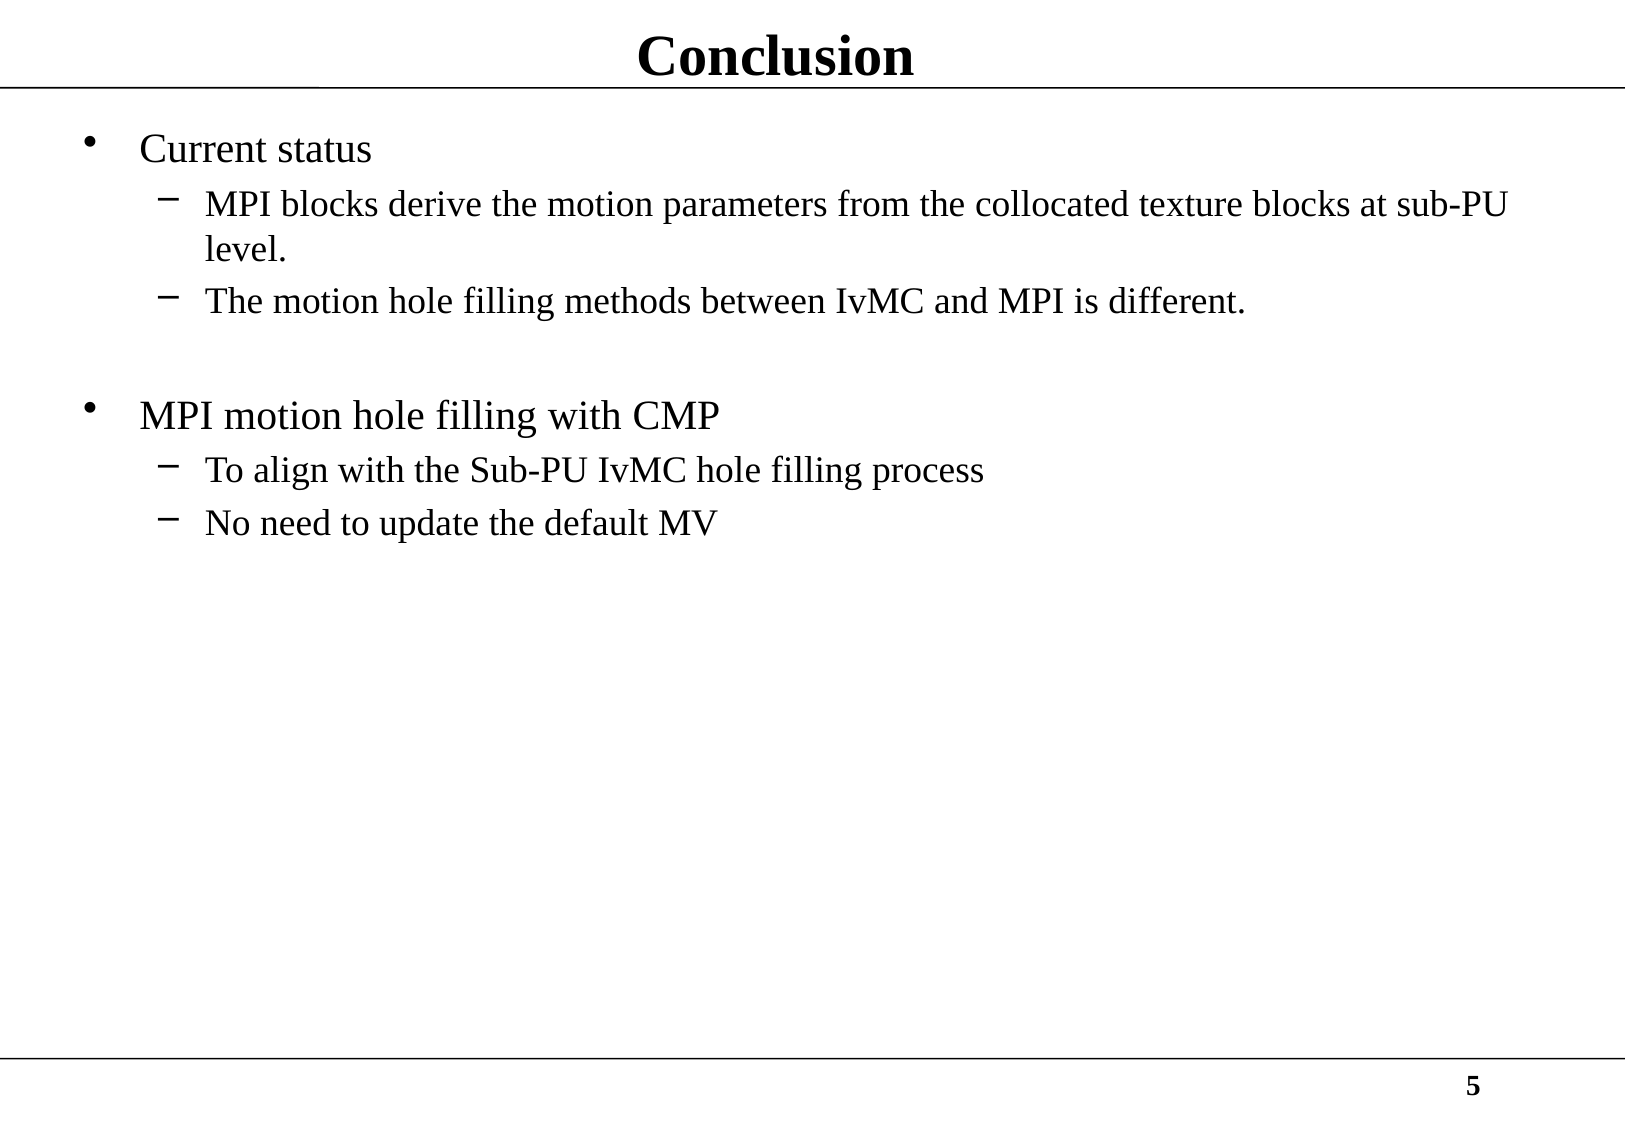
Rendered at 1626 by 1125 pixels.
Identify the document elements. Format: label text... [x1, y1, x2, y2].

slide_number 5 [1403, 1058, 1544, 1106]
list Current status MPI blocks derive the motion parameters from the collocated texture blocks at sub-PU level. The motion hole filling methods between IvMC and MPI is different. MPI motion hole filling with CMP To align with the Sub-PU IvMC hole filling process No need to update the default MV [68, 113, 1544, 1005]
title Conclusion [68, 9, 1484, 94]
